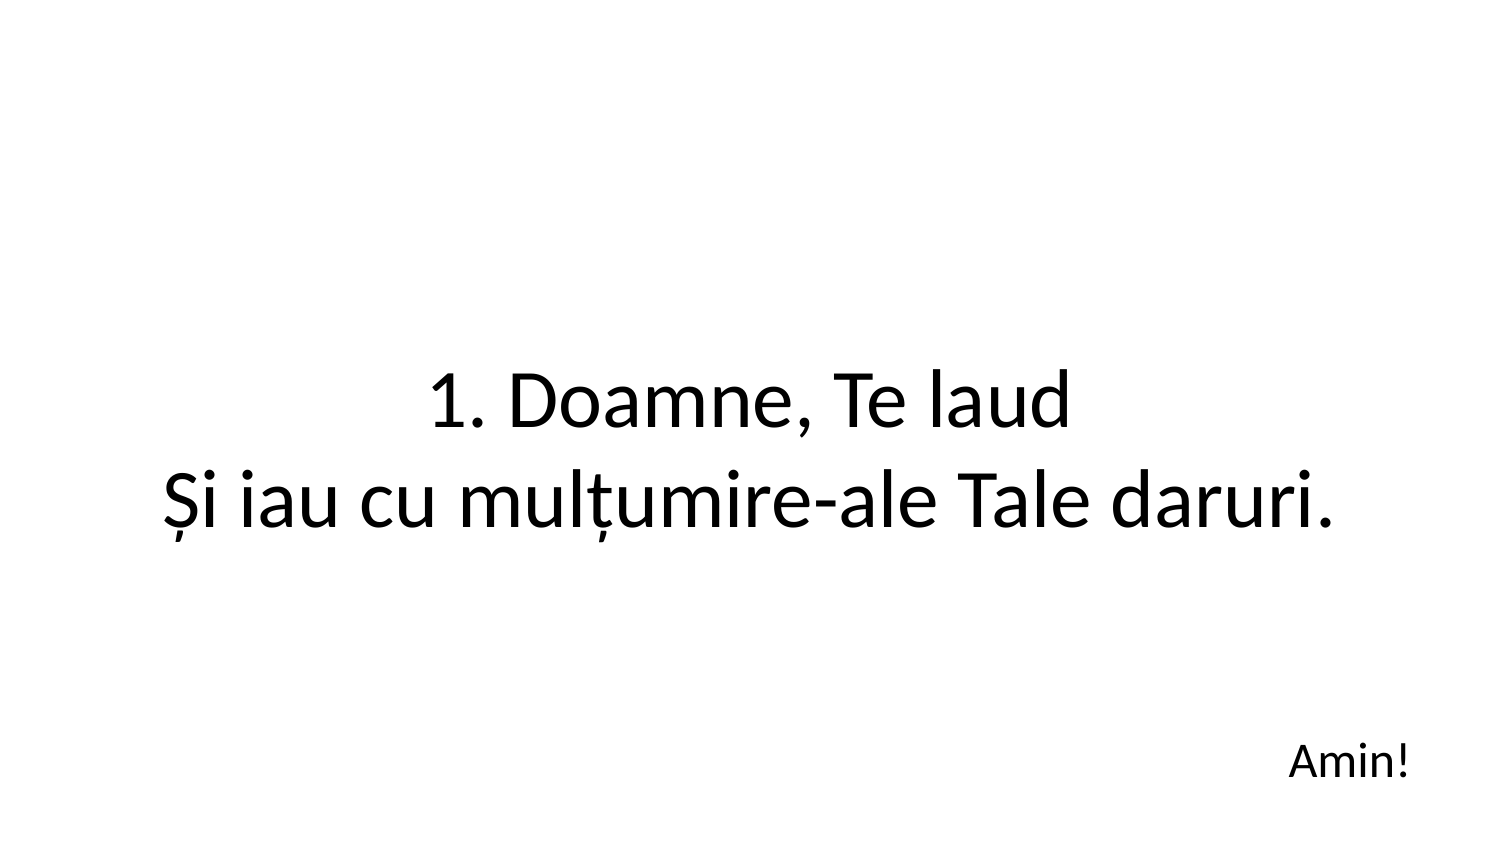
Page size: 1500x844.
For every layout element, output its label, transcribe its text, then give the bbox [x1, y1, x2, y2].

text_box 1. Doamne, Te laud Și iau cu mulțumire-ale Tale daruri. [147, 292, 1353, 552]
text_box Amin! [1273, 674, 1427, 795]
